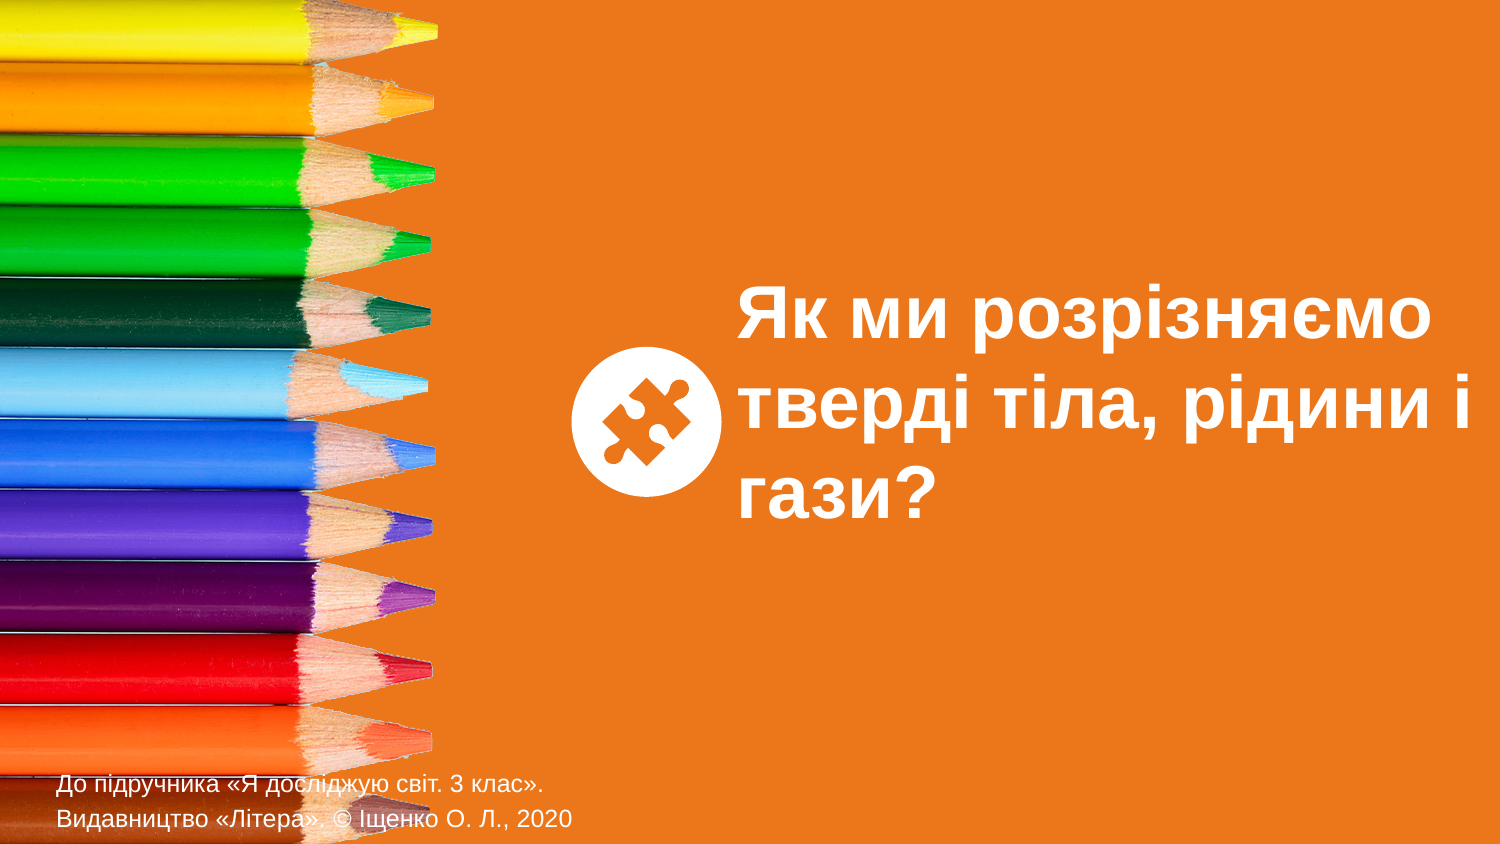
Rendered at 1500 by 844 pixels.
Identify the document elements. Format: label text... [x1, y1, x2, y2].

list Як ми розрізняємо тверді тіла, рідини і гази? [721, 351, 1500, 446]
picture [0, 0, 438, 844]
text_box [600, 375, 693, 469]
text_box [569, 344, 724, 499]
list До підручника «Я досліджую світ. 3 клас». Видавництво «Літера». © Іщенко О. Л., 2020 [41, 776, 792, 824]
